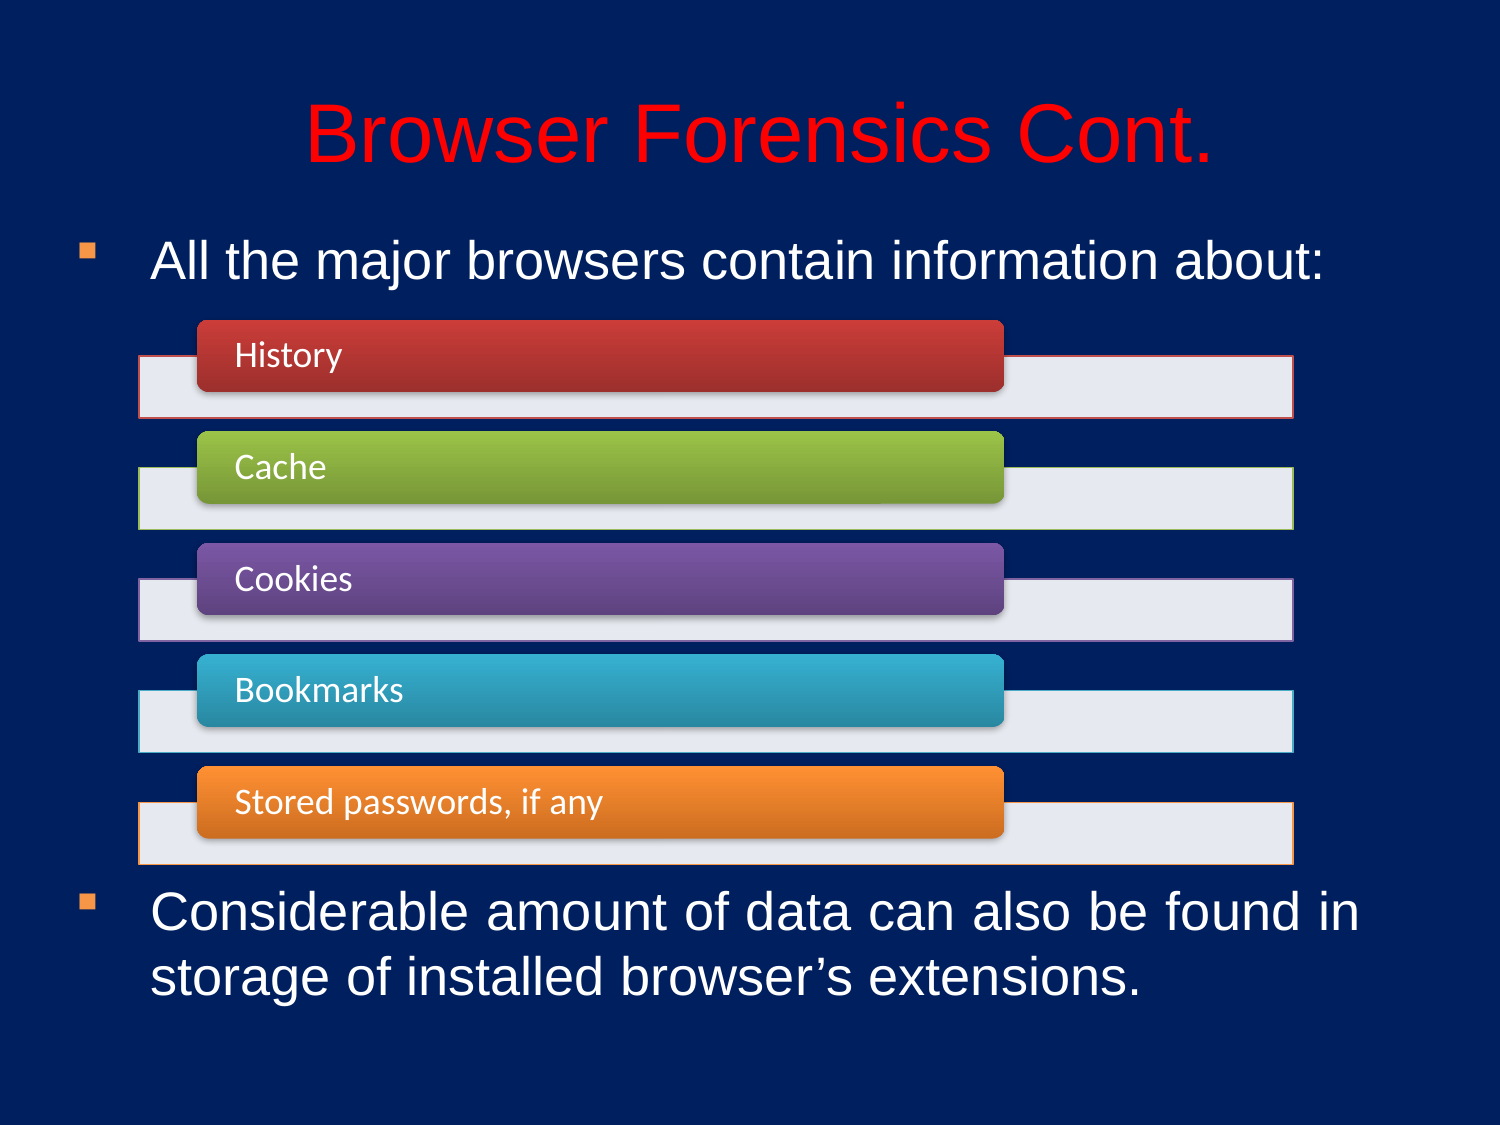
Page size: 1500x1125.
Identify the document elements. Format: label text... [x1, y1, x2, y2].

text_box Browser Forensics Cont. [44, 53, 1456, 179]
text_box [138, 313, 1294, 871]
list All the major browsers contain information about: Considerable amount of data can also be found in storage of installed browser’s extensions. [75, 224, 1363, 1075]
